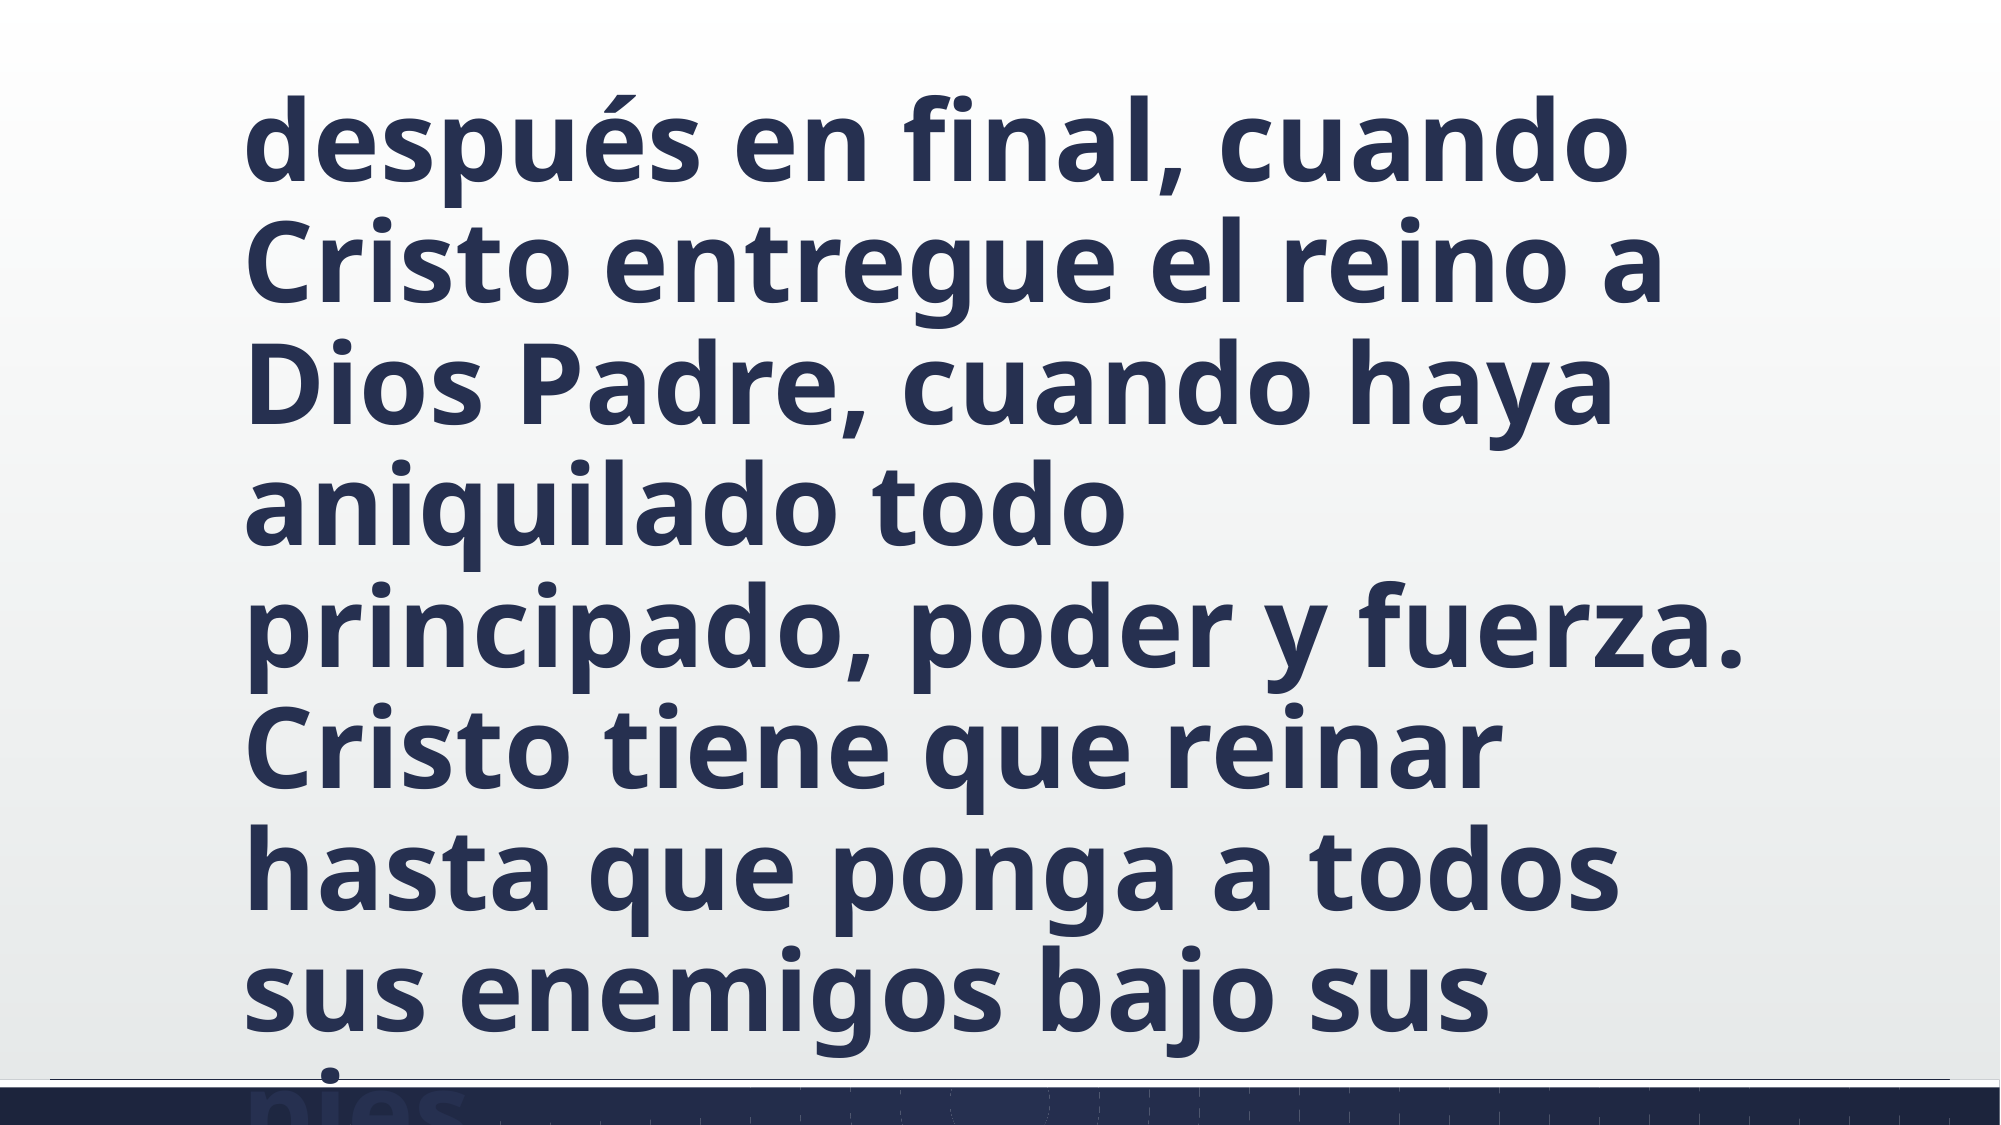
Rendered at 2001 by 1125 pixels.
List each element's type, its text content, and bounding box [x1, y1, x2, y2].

list después en final, cuando Cristo entregue el reino a Dios Padre, cuando haya aniquilado todo principado, poder y fuerza. Cristo tiene que reinar hasta que ponga a todos sus enemigos bajo sus pies. [219, 76, 1780, 990]
